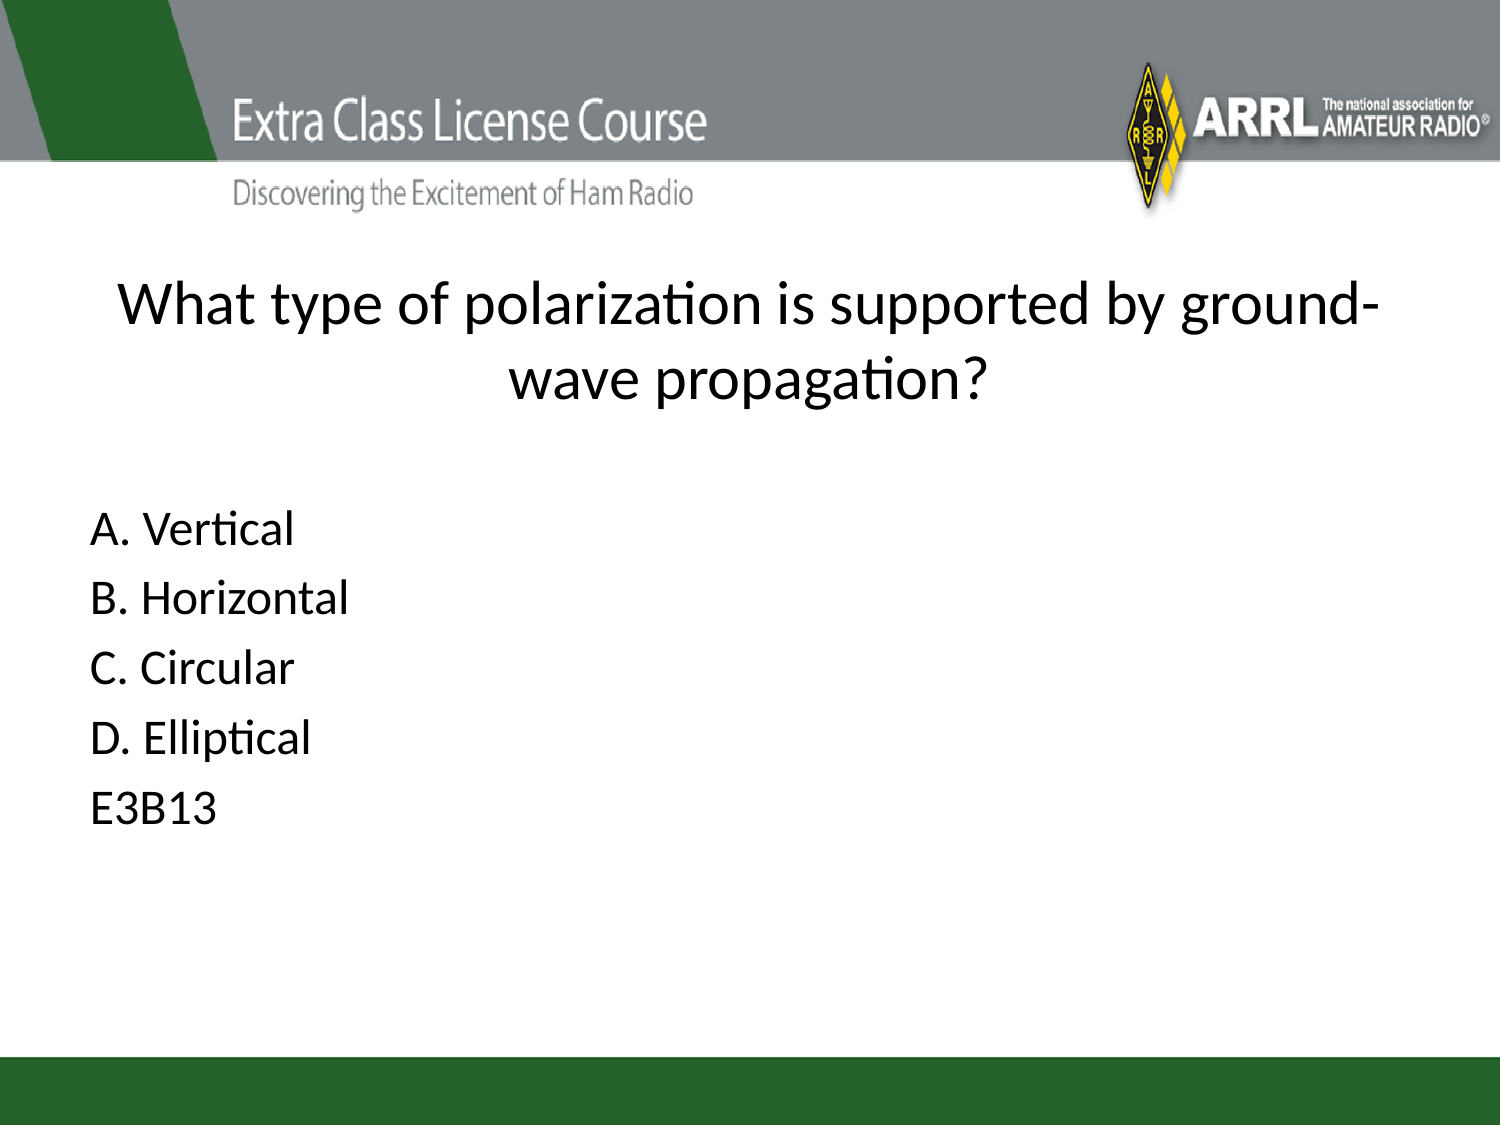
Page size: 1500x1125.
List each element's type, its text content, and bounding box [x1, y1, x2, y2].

picture [0, 0, 1500, 1125]
list A. Vertical B. Horizontal C. Circular D. Elliptical E3B13 [75, 487, 1425, 1005]
title What type of polarization is supported by ground-wave propagation? [75, 254, 1425, 435]
